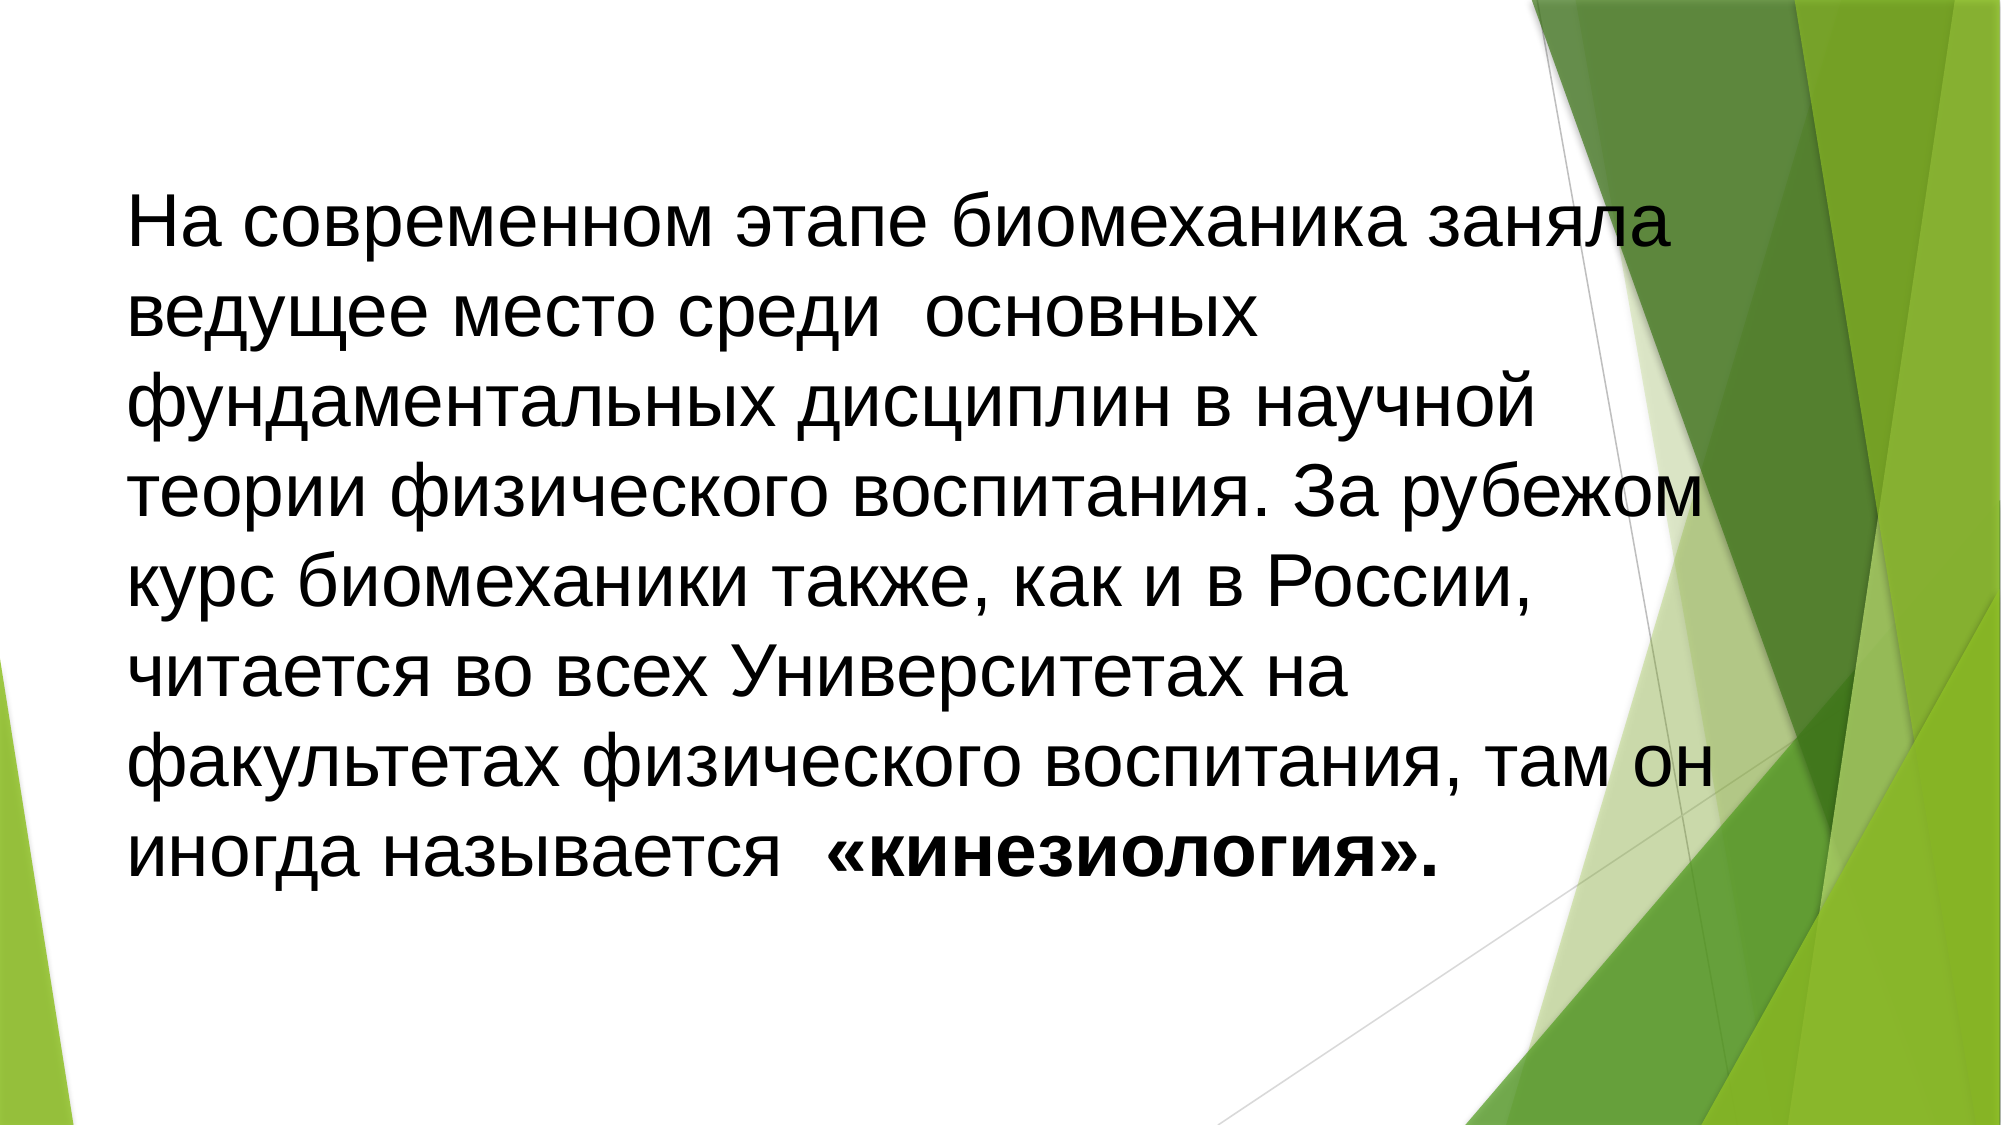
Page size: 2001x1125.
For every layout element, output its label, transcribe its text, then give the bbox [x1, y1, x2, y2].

list На современном этапе биомеханика заняла ведущее место среди основных фундаментальных дисциплин в научной теории физического воспитания. За рубежом курс биомеханики также, как и в России, читается во всех Университетах на факультетах физического воспитания, там он иногда называется «кинезиология». [111, 163, 1783, 992]
